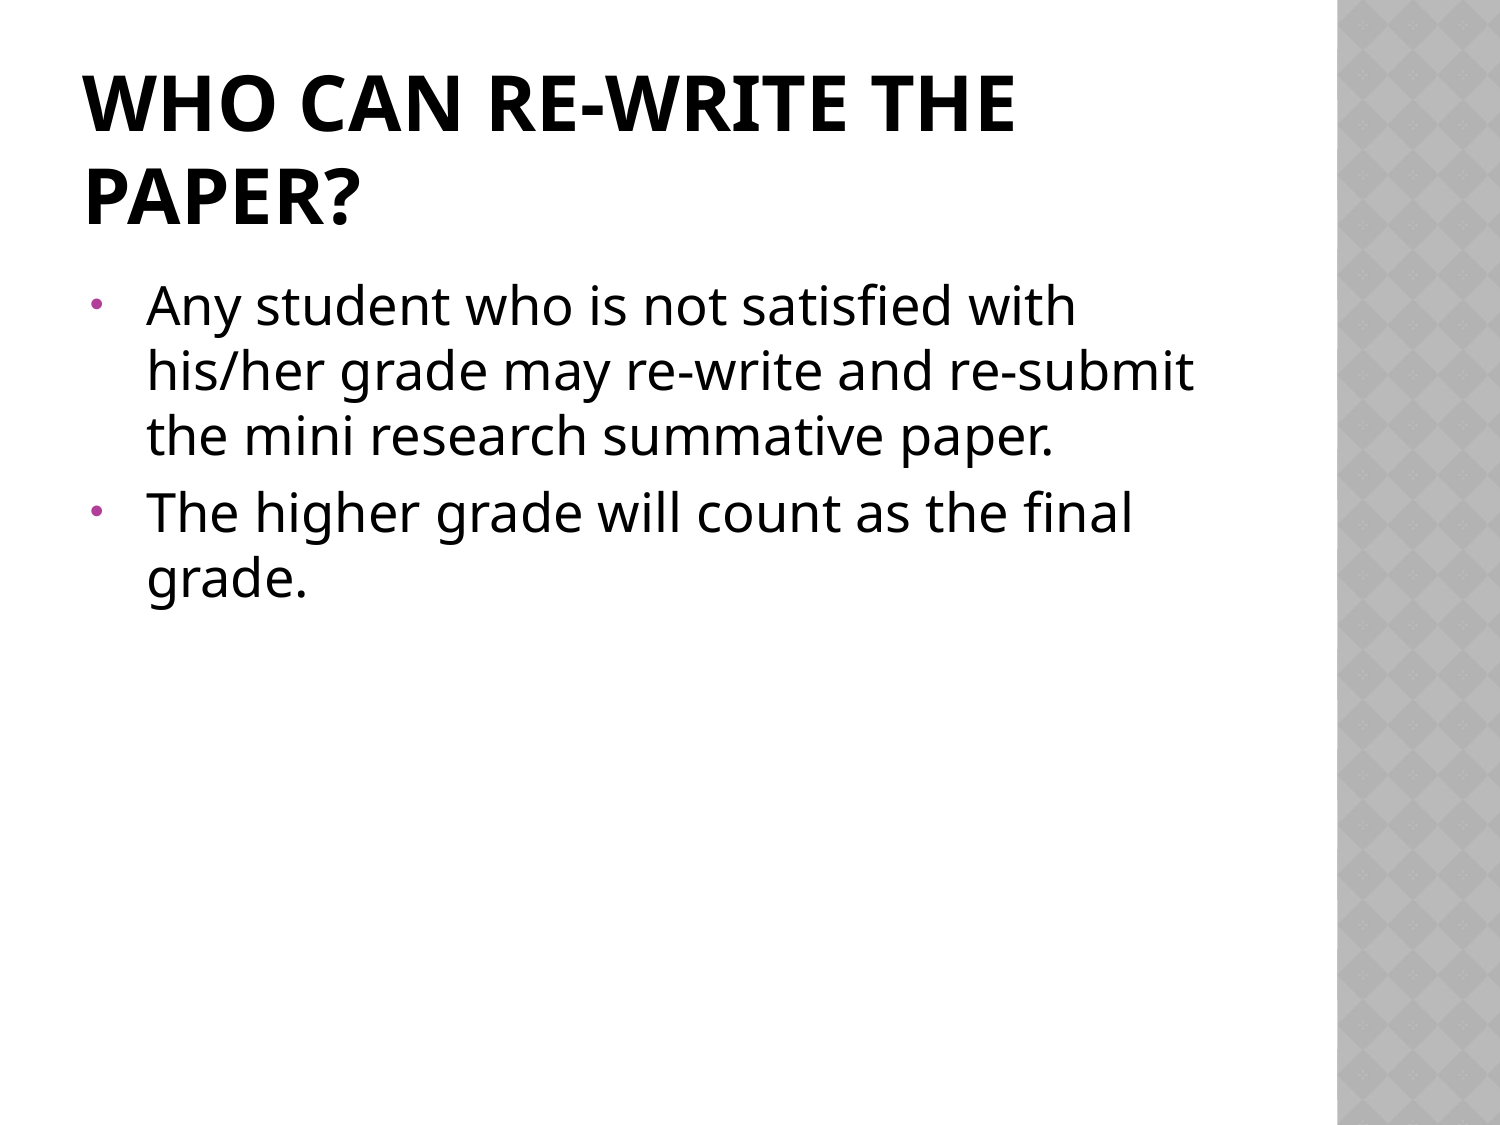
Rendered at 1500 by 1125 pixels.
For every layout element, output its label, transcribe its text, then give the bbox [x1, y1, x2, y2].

title Who can re-write the paper? [75, 52, 1263, 240]
list Any student who is not satisfied with his/her grade may re-write and re-submit the mini research summative paper. The higher grade will count as the final grade. [75, 264, 1263, 1059]
